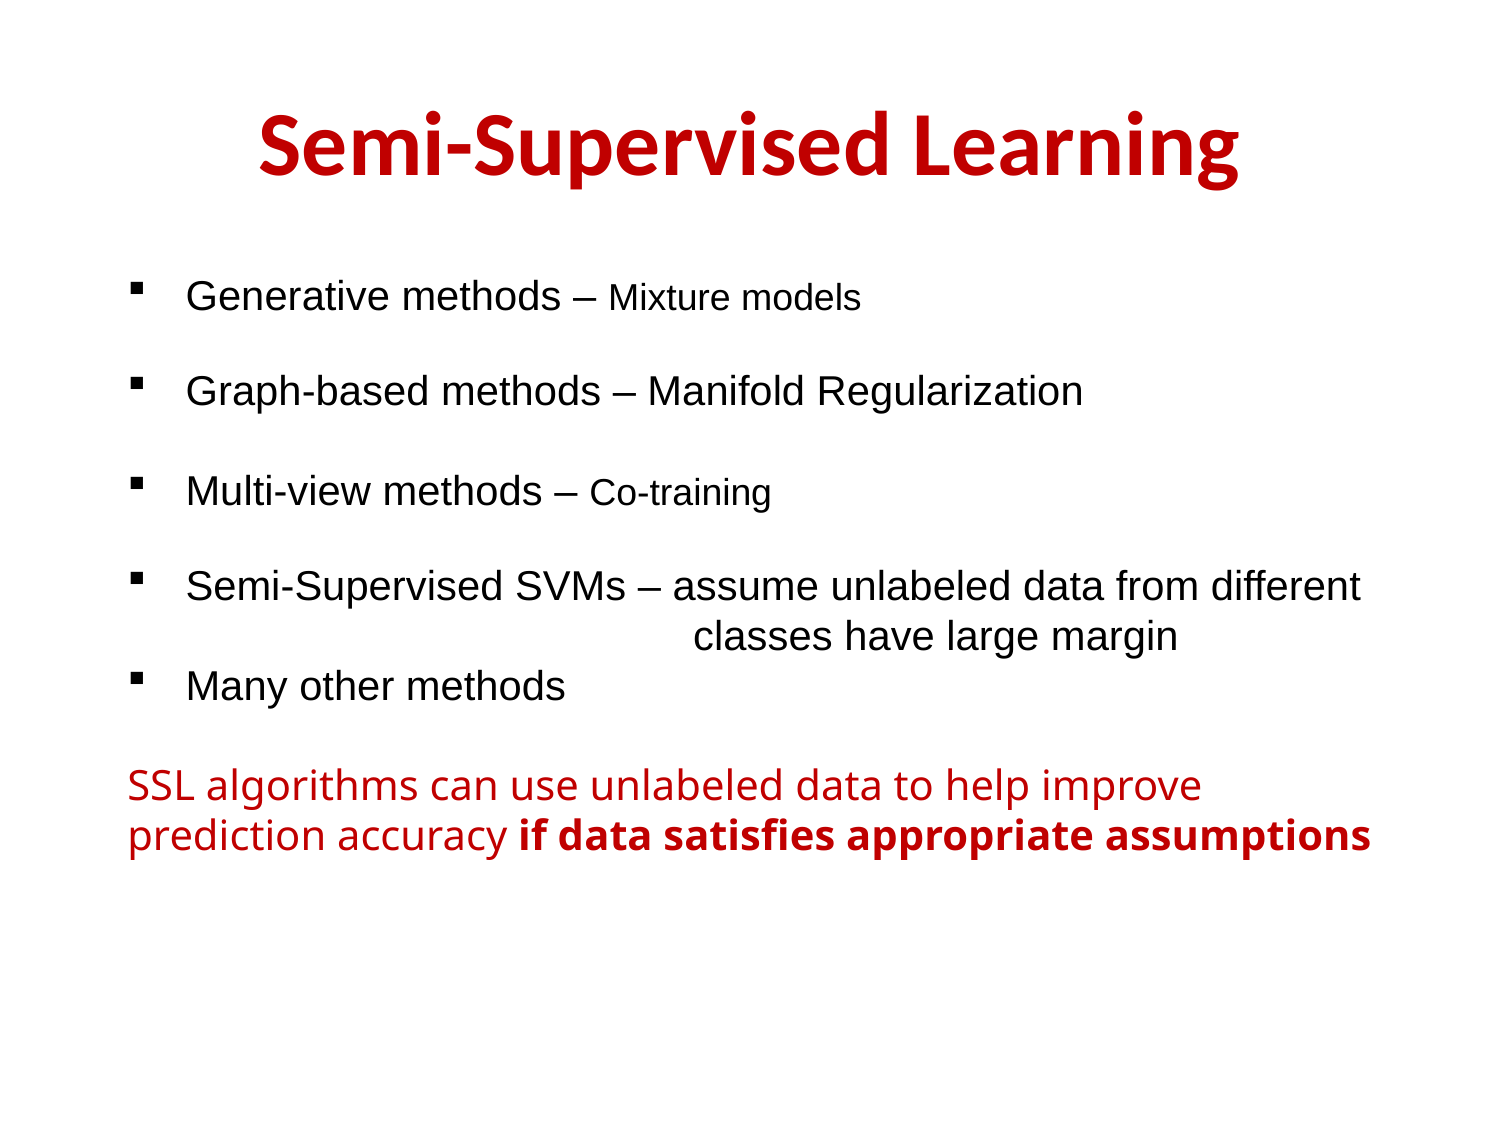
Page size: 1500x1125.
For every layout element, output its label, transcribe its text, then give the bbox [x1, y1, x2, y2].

text_box Generative methods – Mixture models Graph-based methods – Manifold Regularization Multi-view methods – Co-training Semi-Supervised SVMs – assume unlabeled data from different classes have large margin Many other methods SSL algorithms can use unlabeled data to help improve prediction accuracy if data satisfies appropriate assumptions [112, 261, 1400, 967]
title Semi-Supervised Learning [75, 45, 1425, 233]
